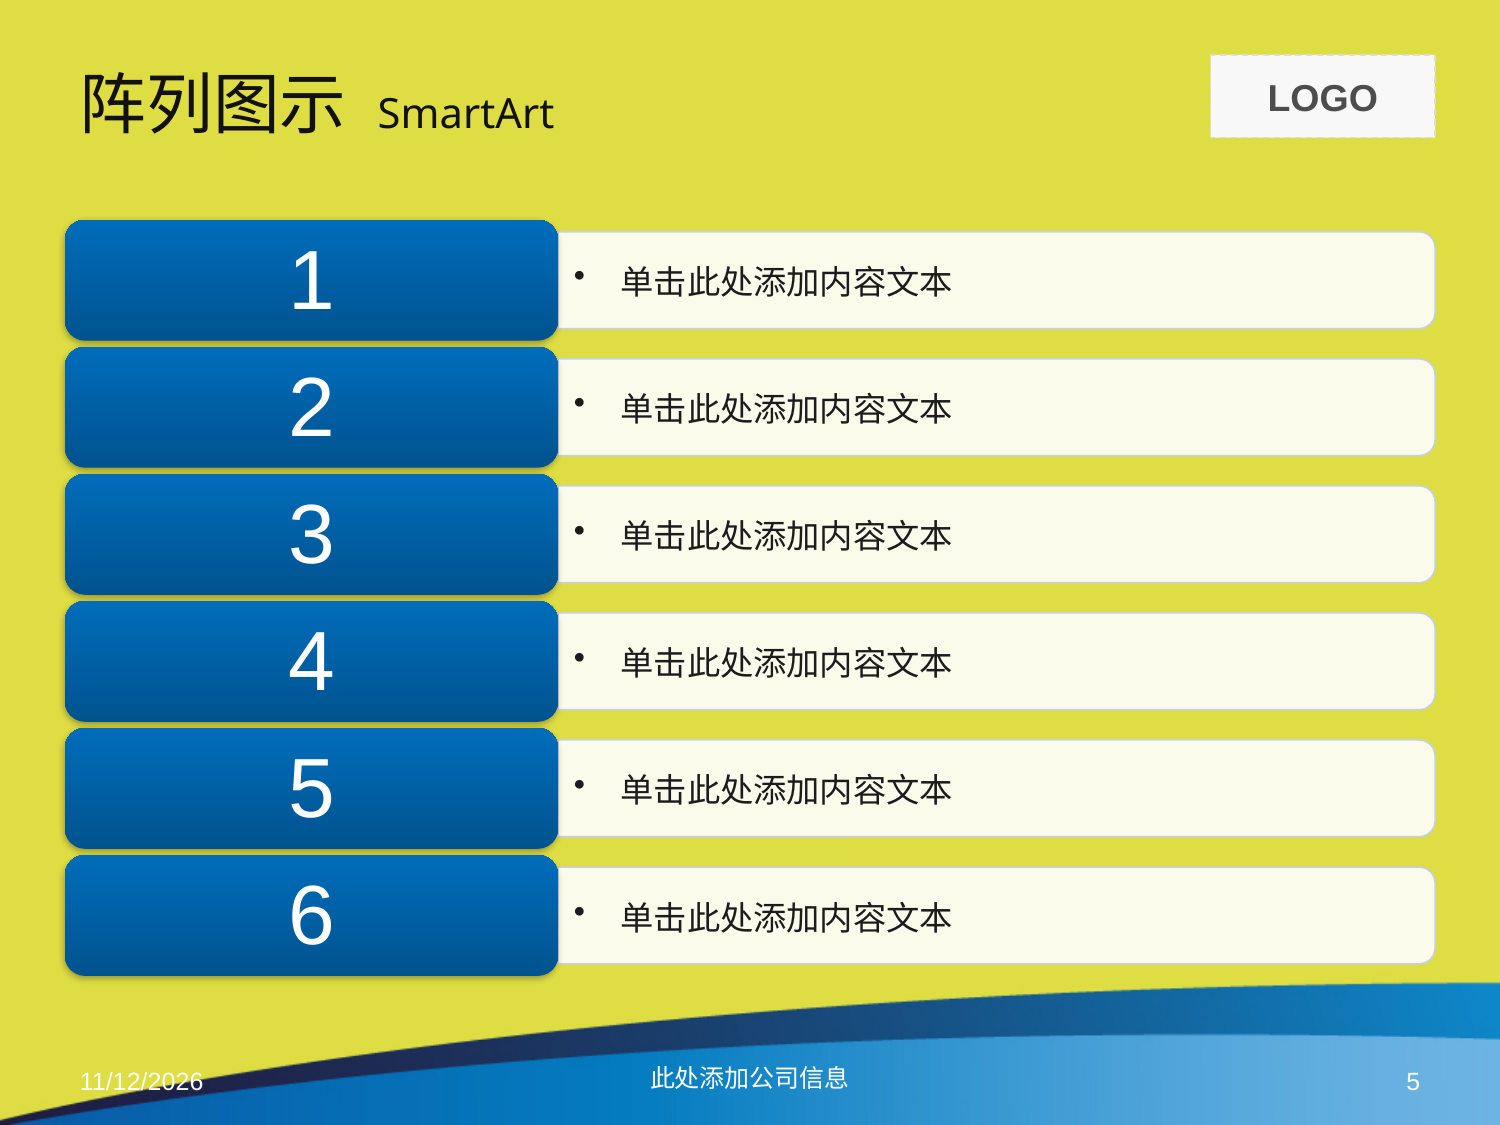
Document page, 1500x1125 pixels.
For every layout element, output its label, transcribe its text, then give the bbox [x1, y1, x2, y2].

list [64, 219, 1436, 977]
title 阵列图示 SmartArt [64, 42, 1436, 161]
footer 此处添加公司信息 [512, 1058, 988, 1103]
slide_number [64, 1058, 415, 1103]
slide_number 5 [1085, 1058, 1436, 1103]
picture [0, 0, 1500, 1125]
